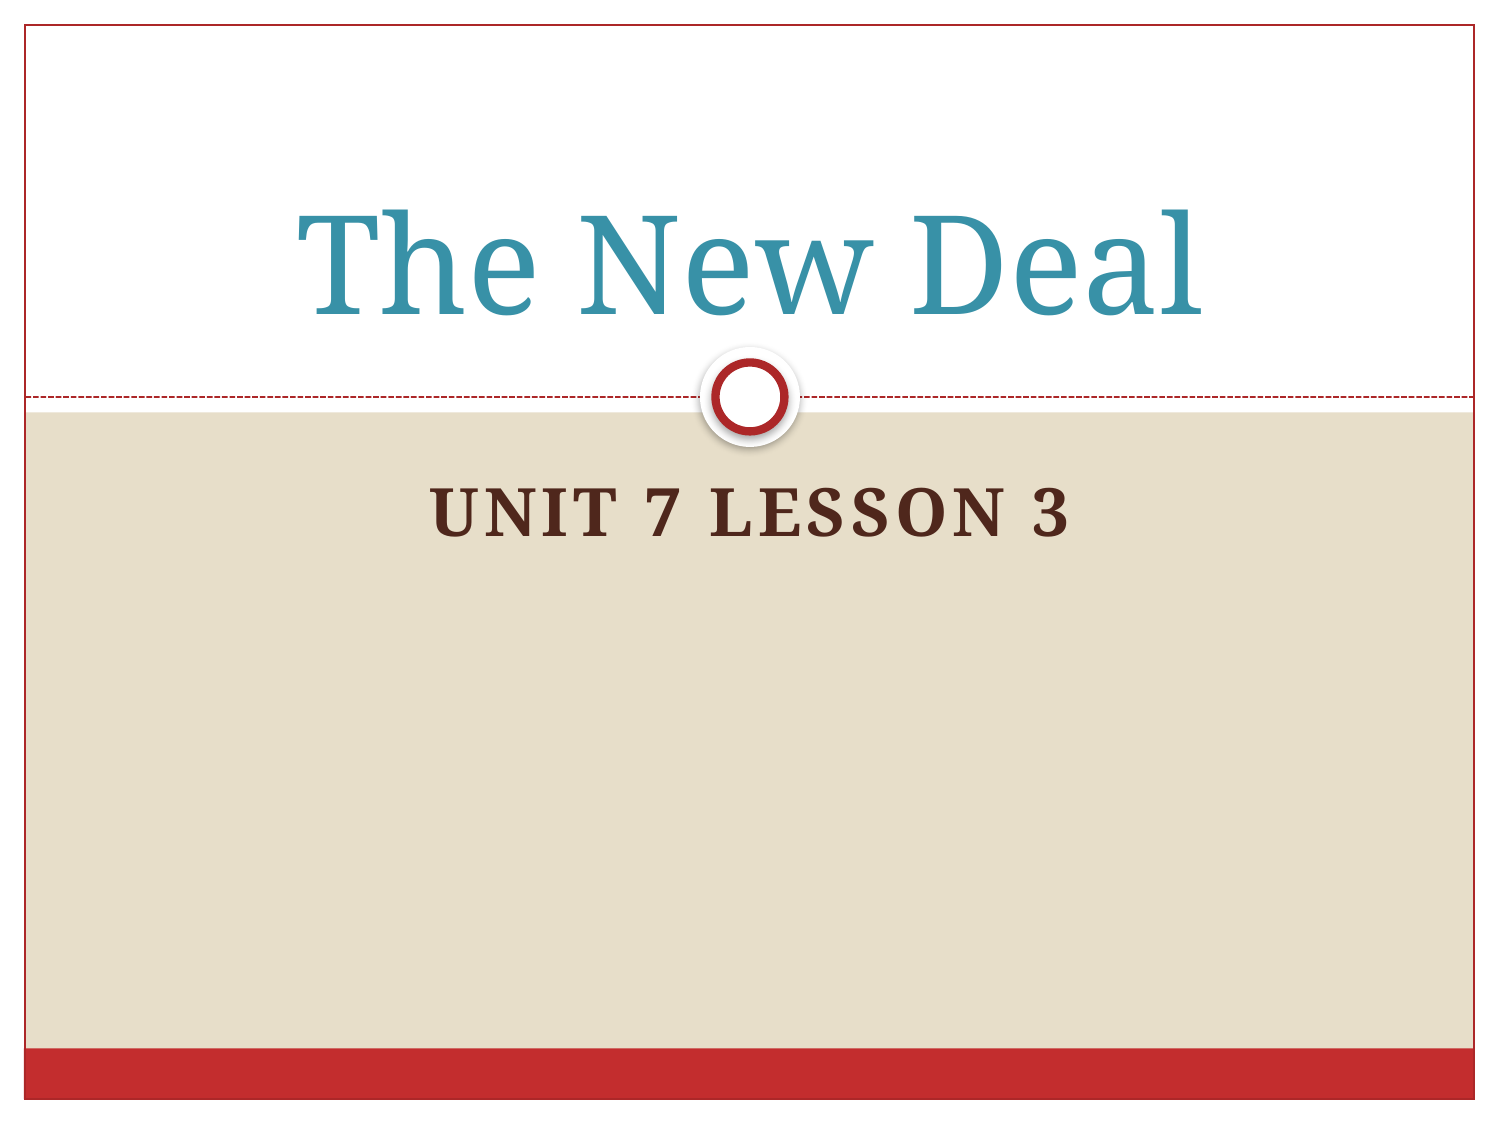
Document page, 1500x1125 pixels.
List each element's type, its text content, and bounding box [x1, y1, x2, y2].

subtitle Unit 7 Lesson 3 [225, 462, 1275, 750]
title The New Deal [112, 62, 1388, 350]
